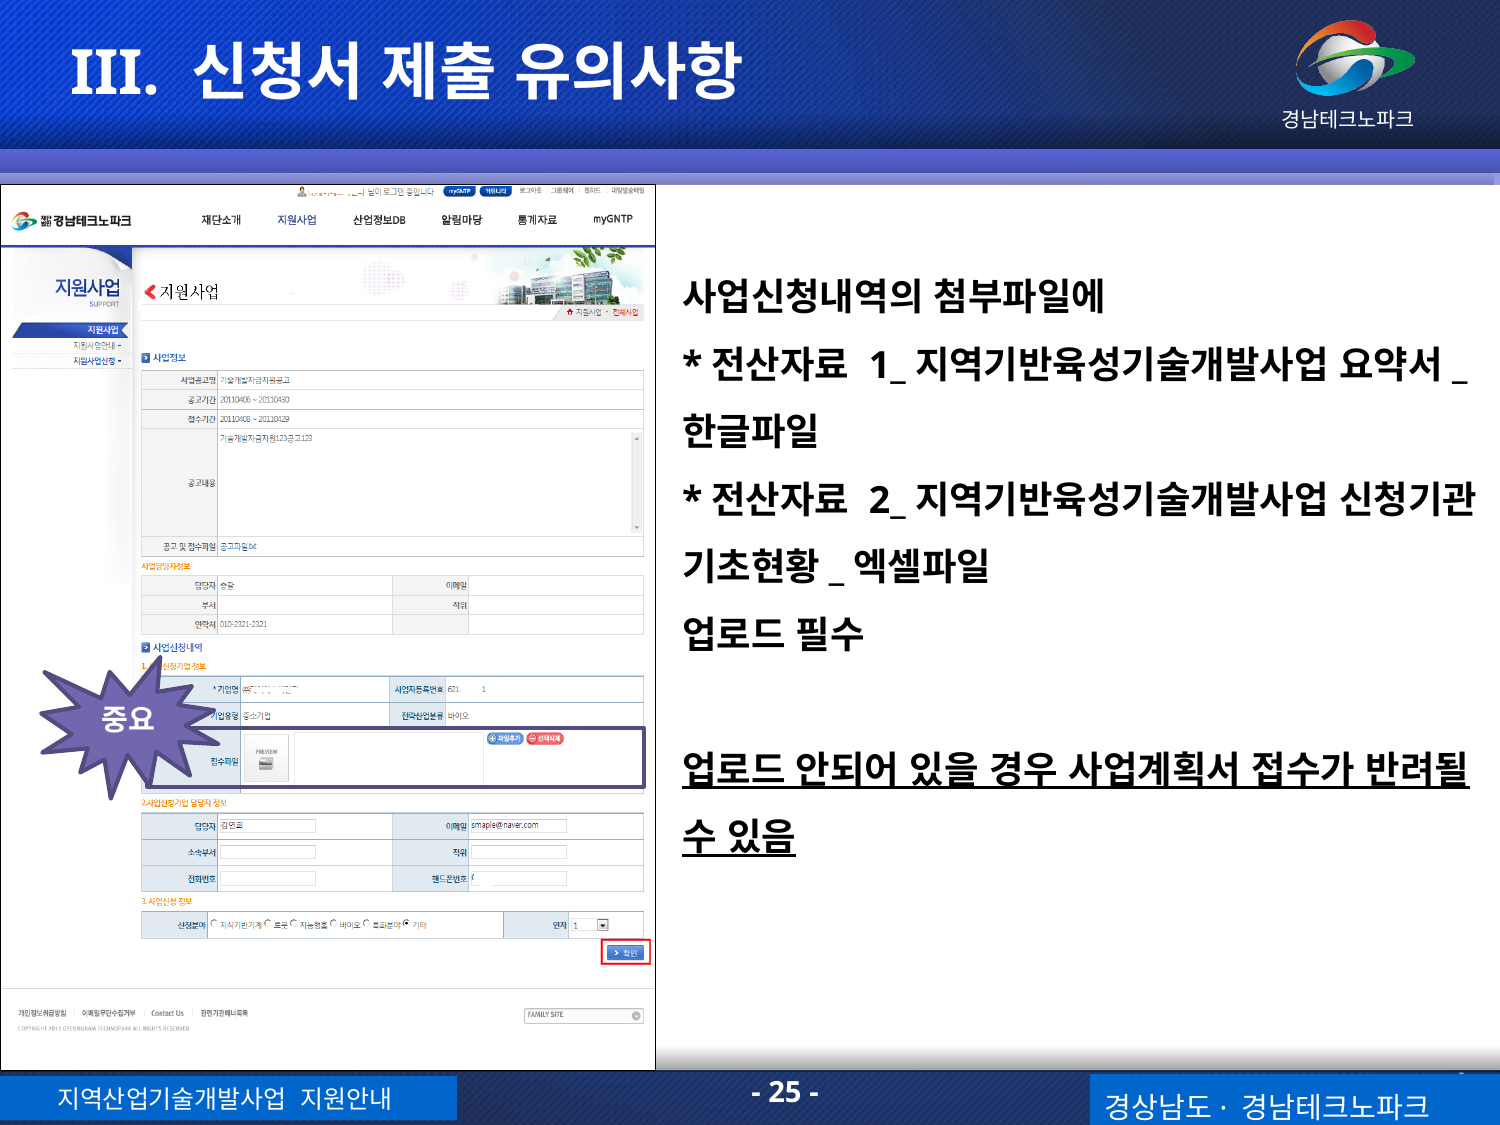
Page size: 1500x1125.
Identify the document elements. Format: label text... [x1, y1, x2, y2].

picture [0, 184, 1500, 1125]
picture [0, 0, 1500, 148]
text_box 사업신청내역의 첨부파일에 *전산자료 1_지역기반육성기술개발사업 요약서_한글파일 *전산자료 2_지역기반육성기술개발사업 신청기관 기초현황_엑셀파일 업로드 필수 업로드 안되어 있을 경우 사업계획서 접수가 반려될 수 있음 [667, 243, 1500, 866]
text_box III. 신청서 제출 유의사항 [55, 24, 1131, 115]
text_box [660, 422, 667, 471]
